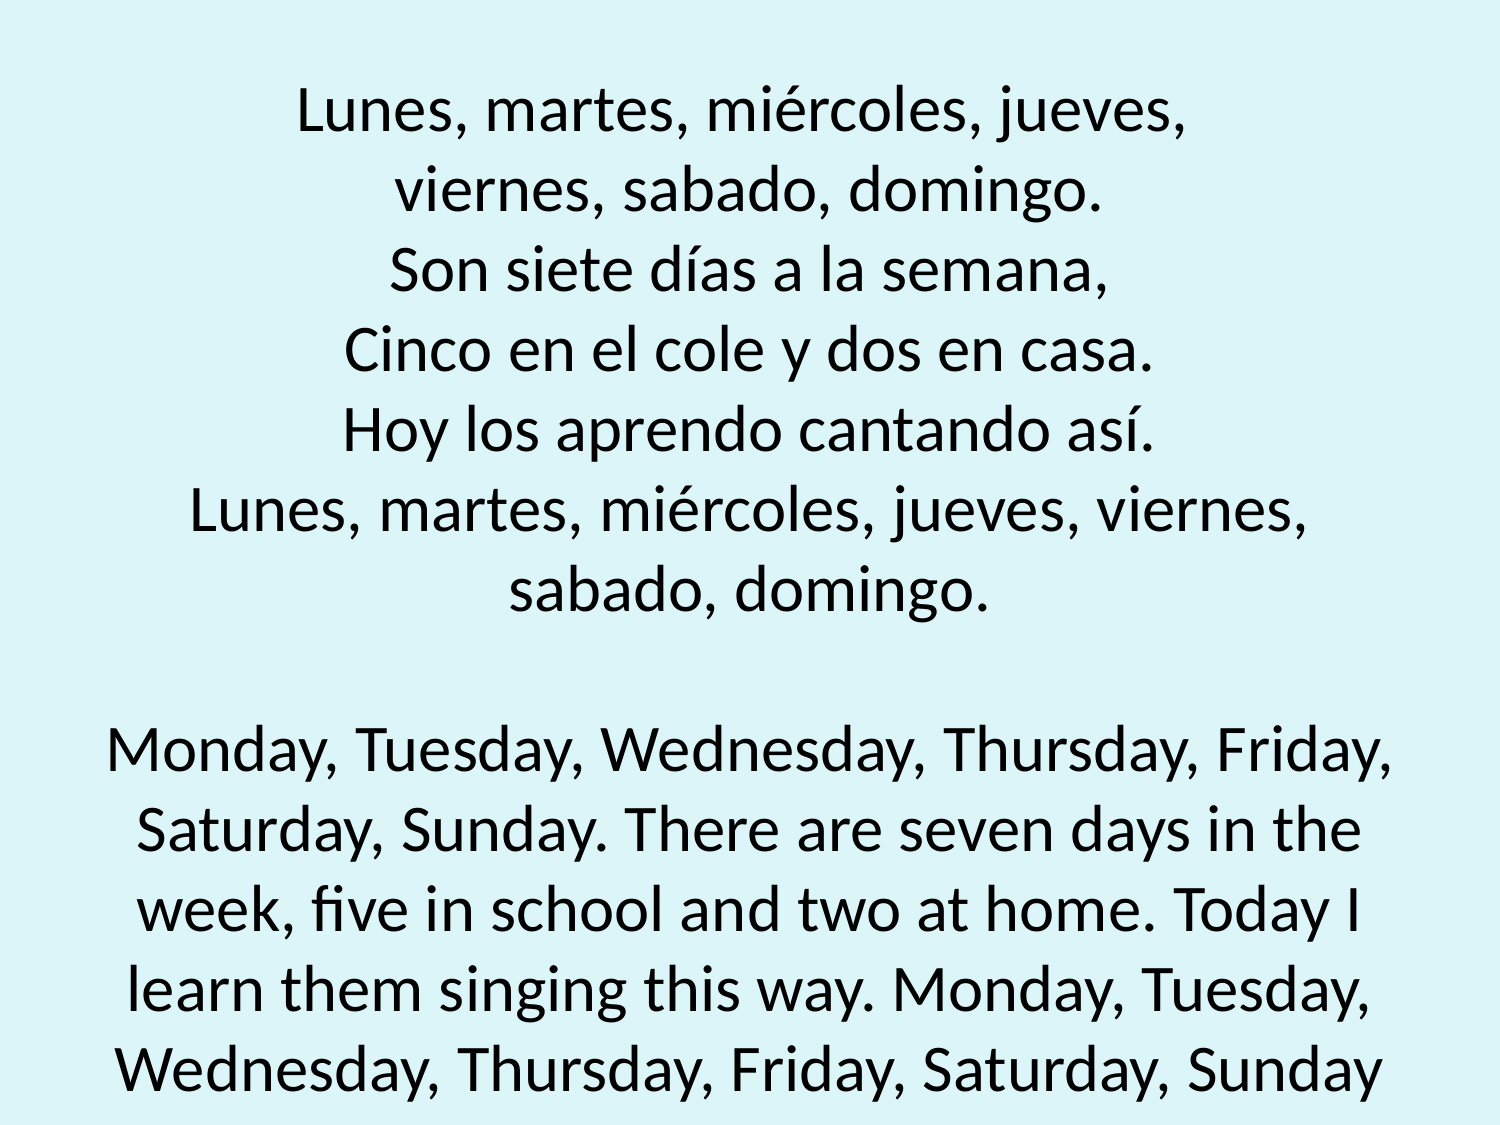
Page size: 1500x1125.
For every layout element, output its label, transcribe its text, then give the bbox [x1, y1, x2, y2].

title Lunes, martes, miércoles, jueves, viernes, sabado, domingo. Son siete días a la semana, Cinco en el cole y dos en casa. Hoy los aprendo cantando así. Lunes, martes, miércoles, jueves, viernes, sabado, domingo. Monday, Tuesday, Wednesday, Thursday, Friday, Saturday, Sunday. There are seven days in the week, five in school and two at home. Today I learn them singing this way. Monday, Tuesday, Wednesday, Thursday, Friday, Saturday, Sunday [75, 45, 1425, 1125]
